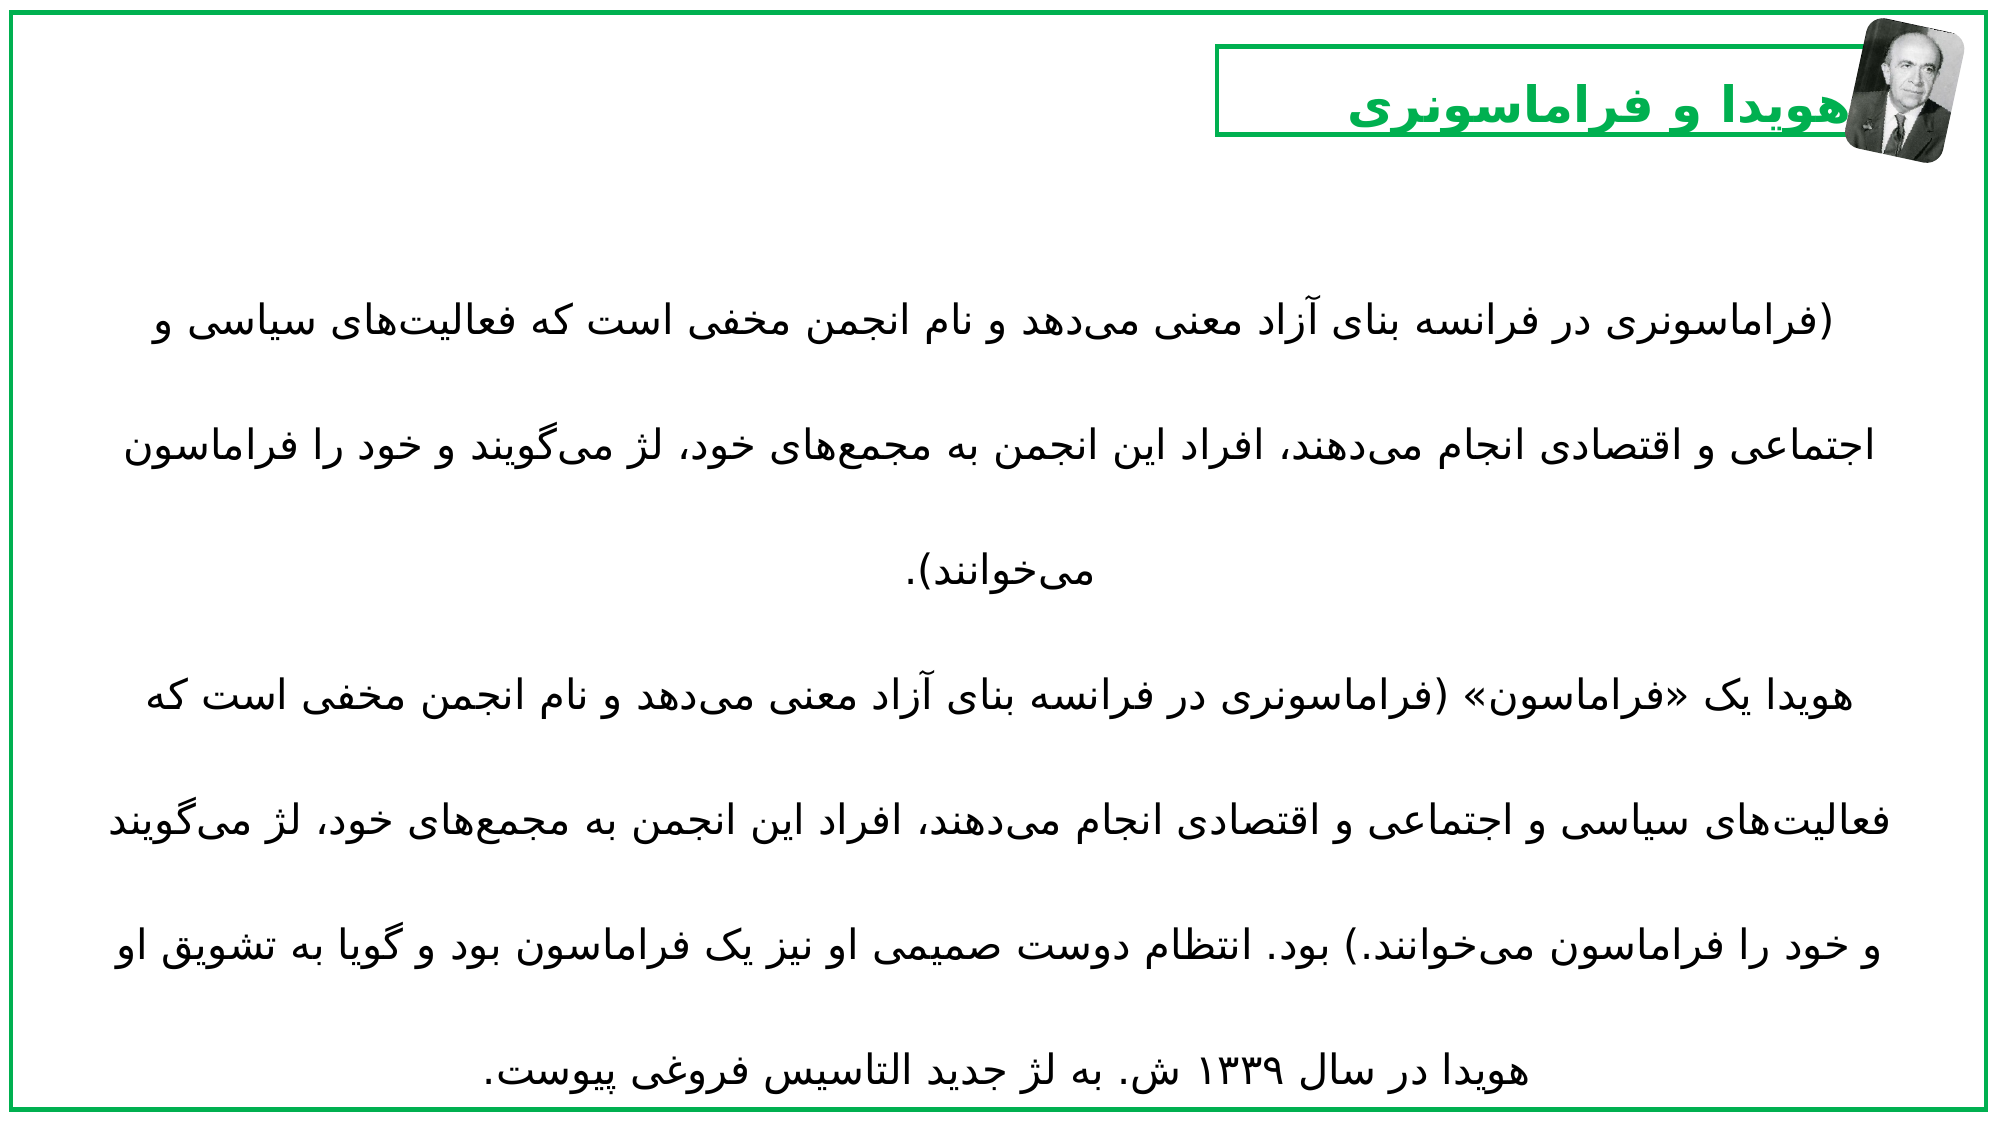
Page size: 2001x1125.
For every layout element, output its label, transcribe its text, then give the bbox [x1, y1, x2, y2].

picture [1847, 18, 1965, 163]
text_box (فراماسونری در فرانسه بنای آزاد معنی می‌دهد و نام انجمن مخفی است که فعالیت‌های سیاسی و اجتماعی و اقتصادی انجام می‌دهند، افراد این انجمن به مجمع‌های خود، لژ می‌گویند و خود را فراماسون می‌خوانند). هویدا یک «فراماسون» (فراماسونری در فرانسه بنای آزاد معنی می‌دهد و نام انجمن مخفی است که فعالیت‌های سیاسی و اجتماعی و اقتصادی انجام می‌دهند، افراد این انجمن به مجمع‌های خود، لژ می‌گویند و خود را فراماسون می‌خوانند.) بود. انتظام دوست صمیمی او نیز یک فراماسون بود و گویا به تشویق او هویدا در سال ۱۳۳۹ ش. به لژ جدید التاسیس فروغی پیوست. در مورد وابستگی وی به فراماسونری اسناد مختلفی در دست می‌باشد که حضور او را در لژهای مولوی، لژ تهران و غیره ثابت می‌کند. [83, 210, 1917, 1125]
text_box هویدا و فراماسونری [1332, 35, 1866, 141]
